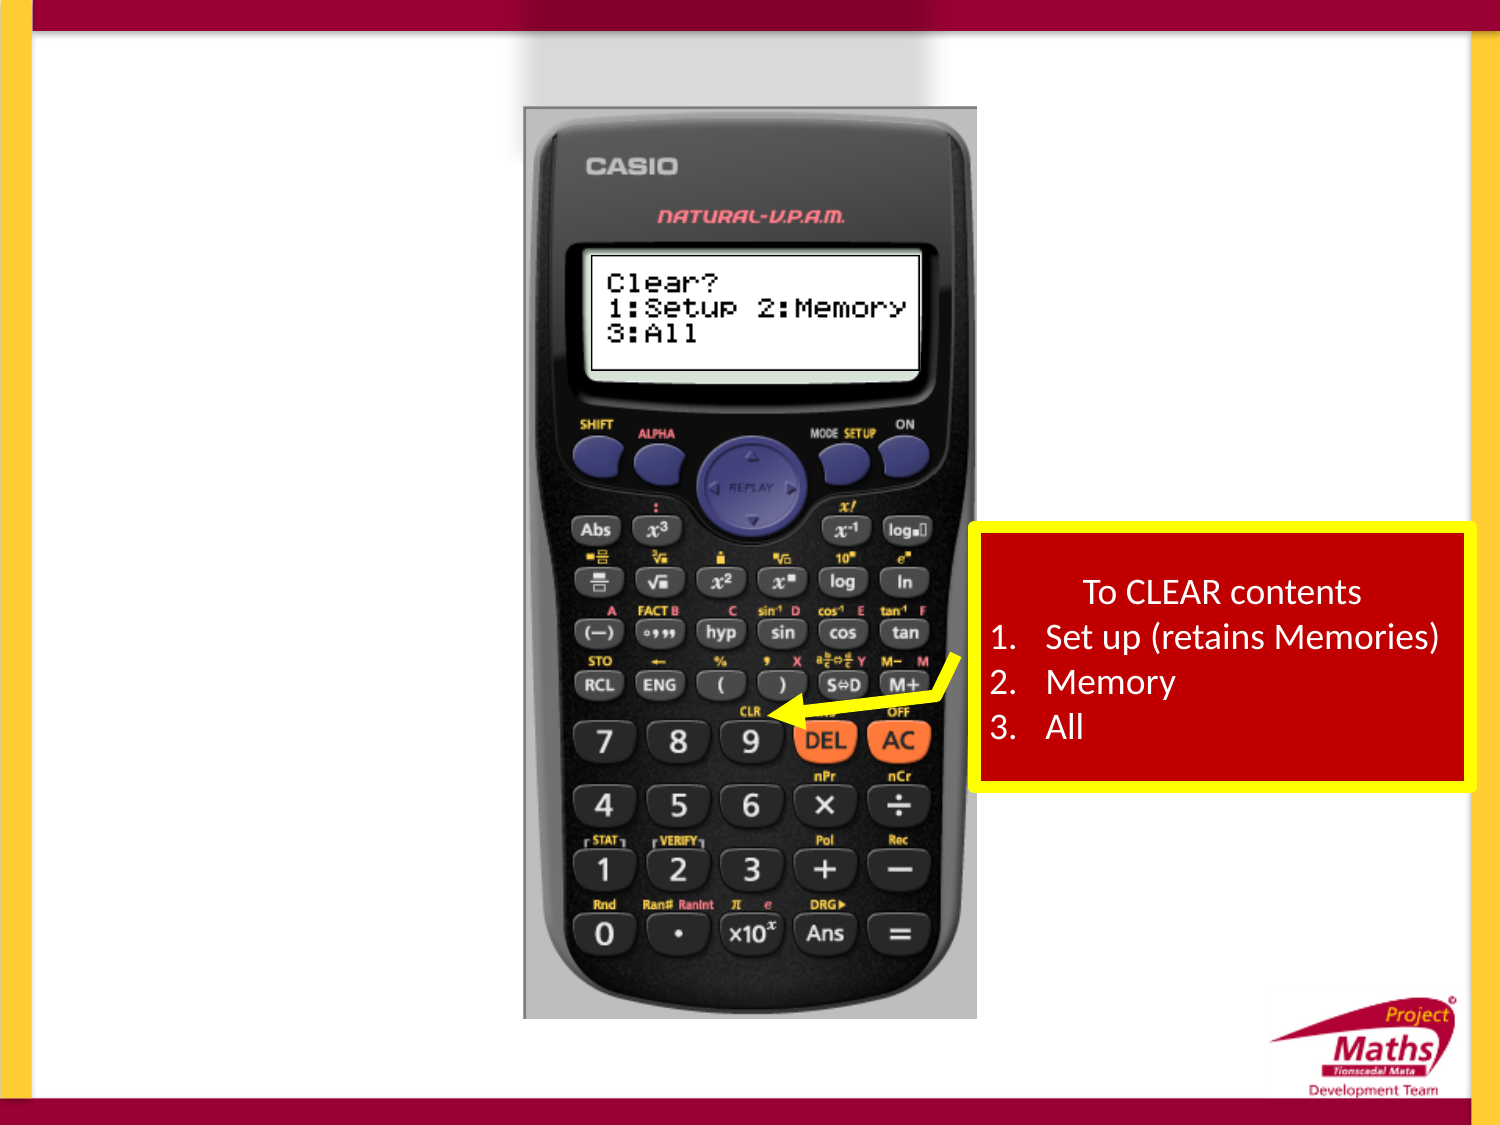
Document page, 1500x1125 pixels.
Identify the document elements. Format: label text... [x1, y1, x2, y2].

text_box To CLEAR contents Set up (retains Memories) Memory All [767, 653, 958, 721]
picture [523, 106, 977, 1019]
picture [1269, 987, 1466, 1098]
text_box To CLEAR contents Set up (retains Memories) Memory All [972, 525, 1473, 789]
